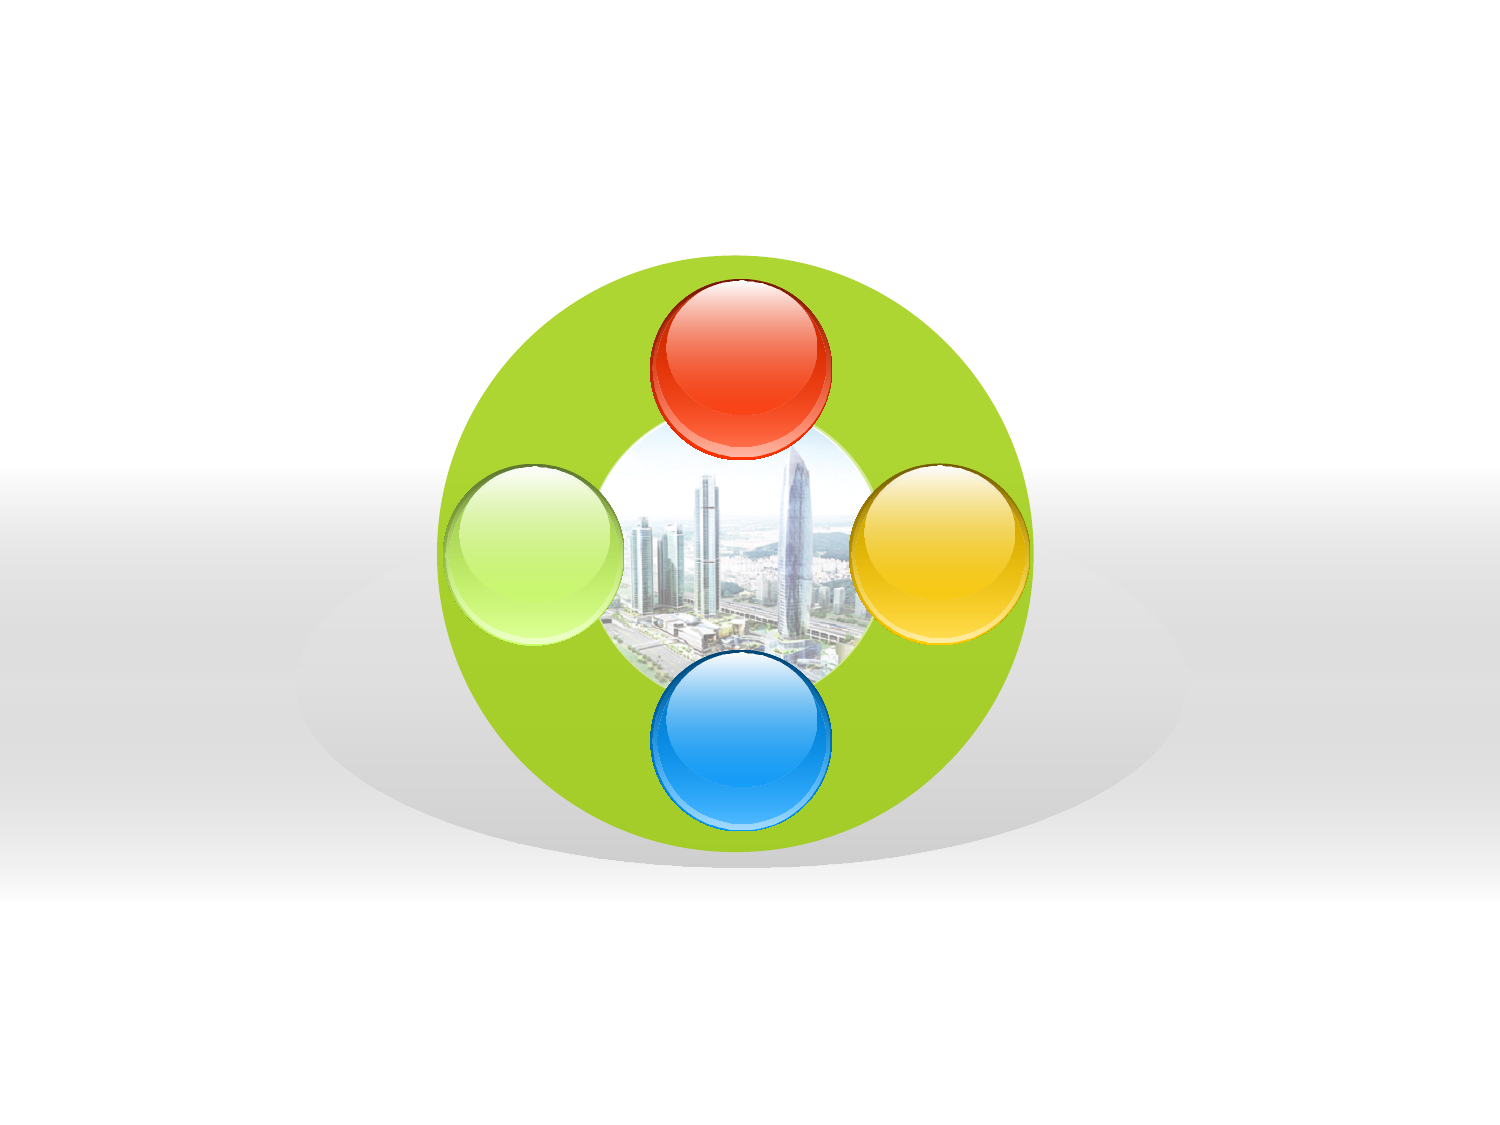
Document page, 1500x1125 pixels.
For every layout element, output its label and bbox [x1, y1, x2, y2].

text_box [451, 255, 1019, 462]
text_box [442, 463, 625, 646]
text_box [837, 654, 1017, 835]
text_box [654, 841, 817, 853]
text_box [848, 463, 1031, 646]
text_box [649, 278, 833, 461]
text_box [454, 655, 649, 840]
text_box [295, 547, 1187, 868]
picture [581, 402, 887, 711]
text_box [650, 649, 832, 832]
